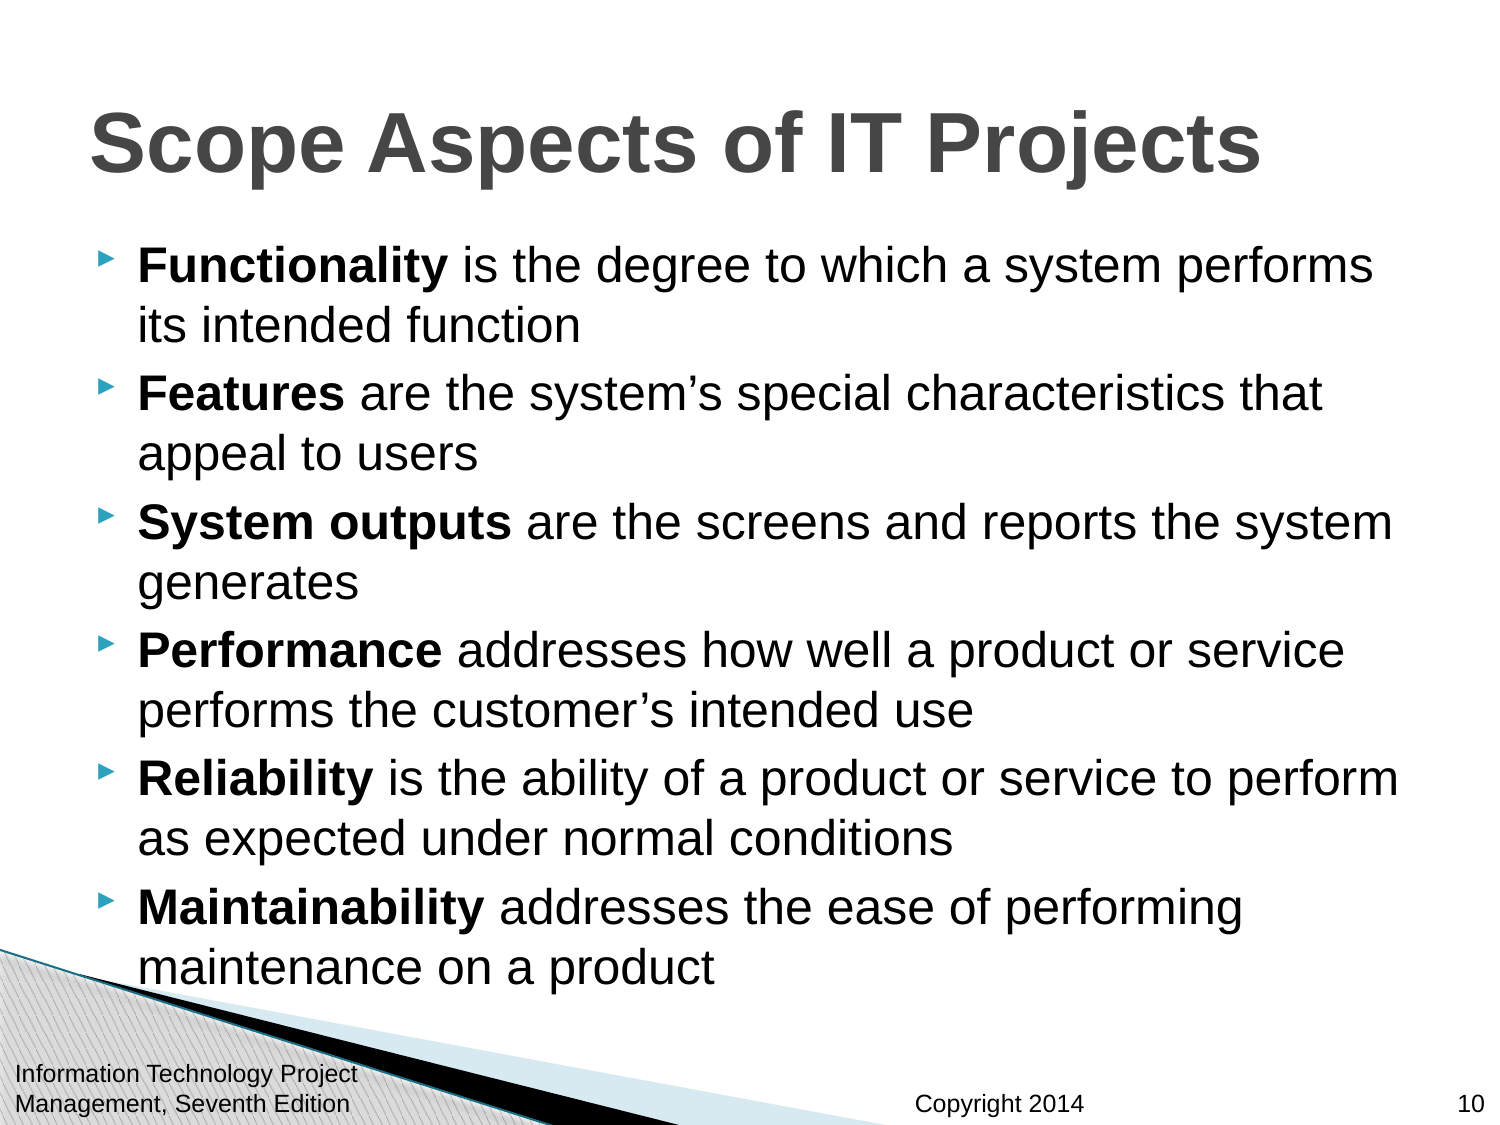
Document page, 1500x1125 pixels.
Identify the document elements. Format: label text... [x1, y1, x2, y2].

slide_number 10 [1408, 1065, 1500, 1125]
title Scope Aspects of IT Projects [75, 45, 1425, 233]
list Functionality is the degree to which a system performs its intended function Features are the system’s special characteristics that appeal to users System outputs are the screens and reports the system generates Performance addresses how well a product or service performs the customer’s intended use Reliability is the ability of a product or service to perform as expected under normal conditions Maintainability addresses the ease of performing maintenance on a product [62, 224, 1451, 1026]
footer Information Technology Project Management, Seventh Edition [0, 1065, 425, 1125]
